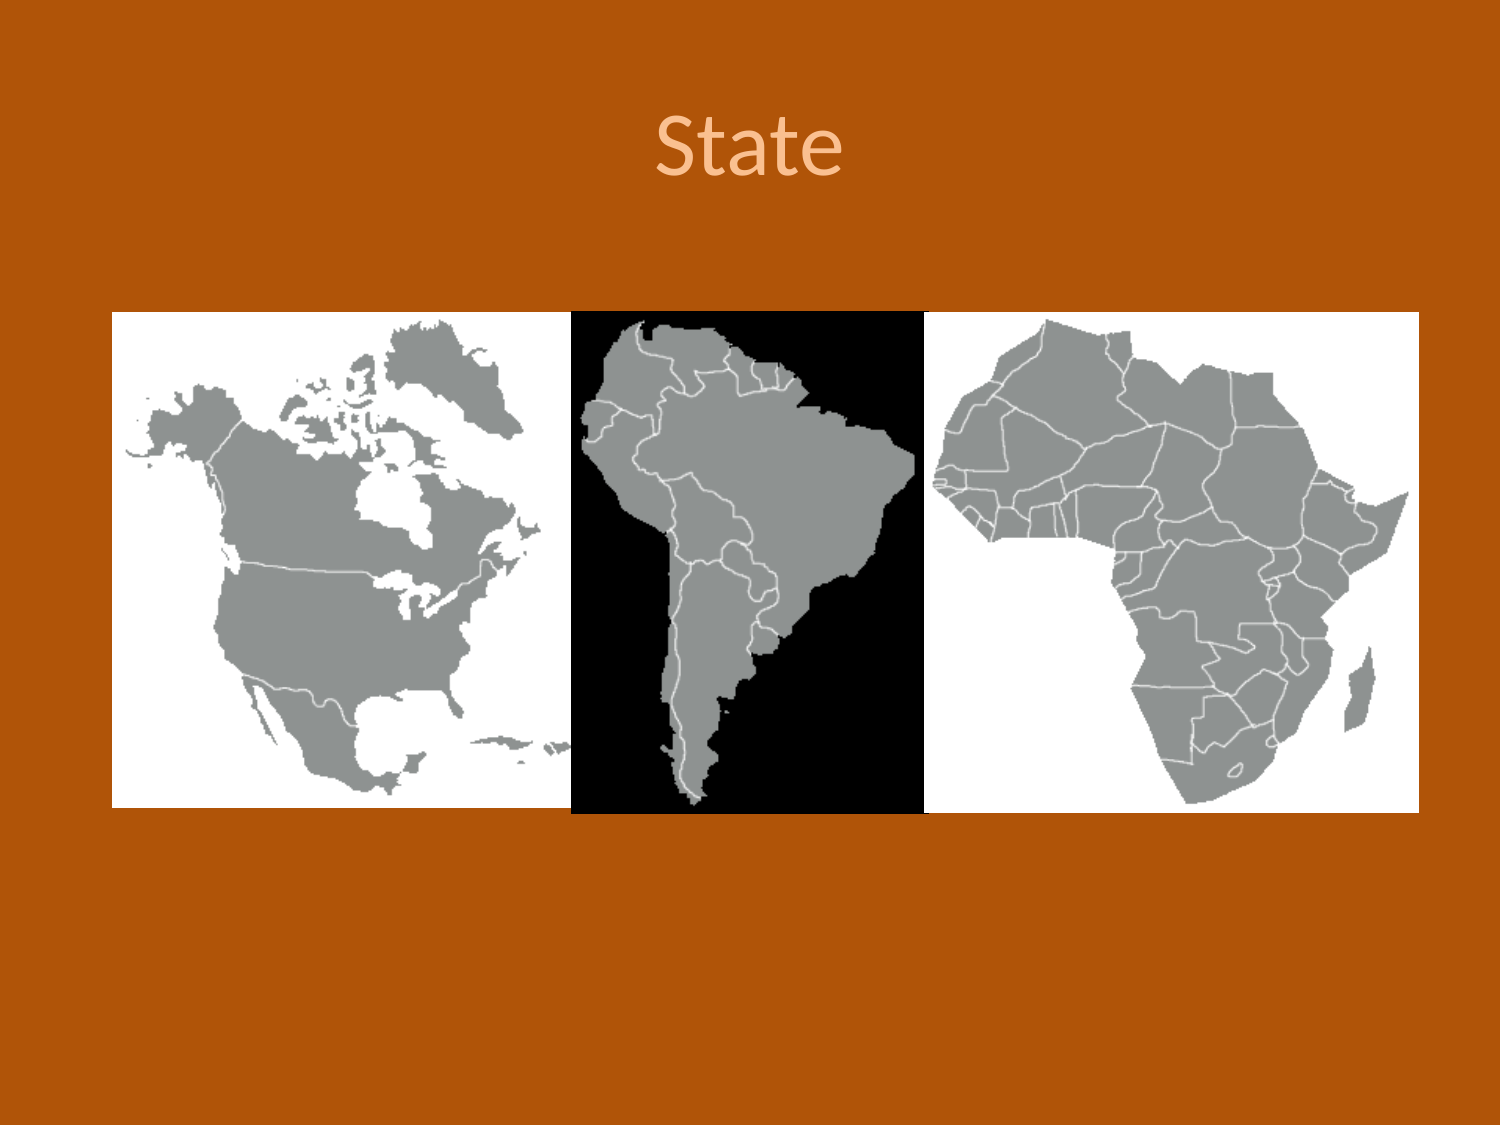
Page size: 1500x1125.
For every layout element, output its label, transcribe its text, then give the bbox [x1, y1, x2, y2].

title State [75, 45, 1425, 233]
picture [112, 311, 1420, 814]
